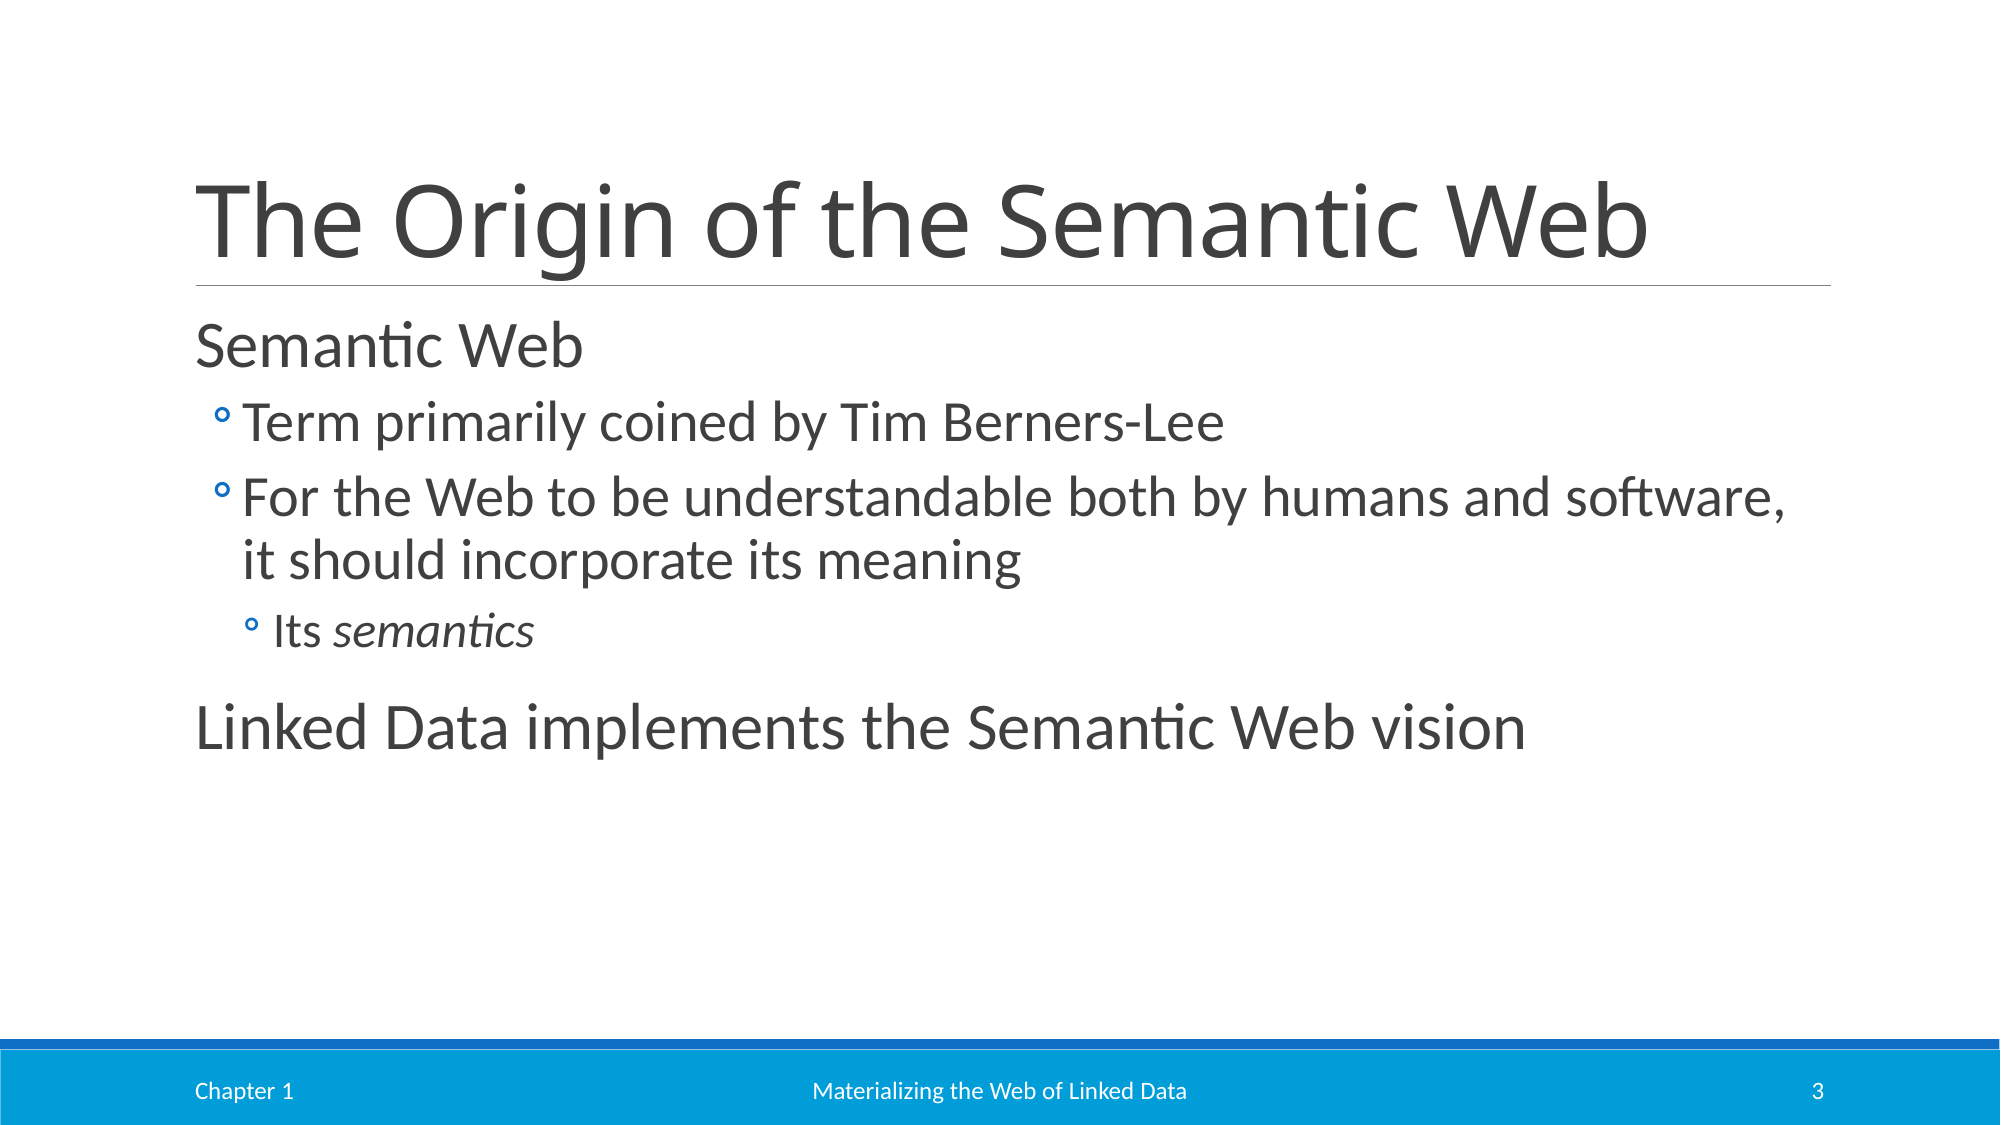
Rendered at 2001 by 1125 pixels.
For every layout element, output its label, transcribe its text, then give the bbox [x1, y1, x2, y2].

slide_number 3 [1624, 1059, 1840, 1120]
slide_number Chapter 1 [180, 1059, 586, 1120]
footer Materializing the Web of Linked Data [604, 1059, 1396, 1120]
title The Origin of the Semantic Web [180, 47, 1830, 285]
list Semantic Web Term primarily coined by Tim Berners-Lee For the Web to be understandable both by humans and software, it should incorporate its meaning Its semantics Linked Data implements the Semantic Web vision [180, 302, 1830, 963]
